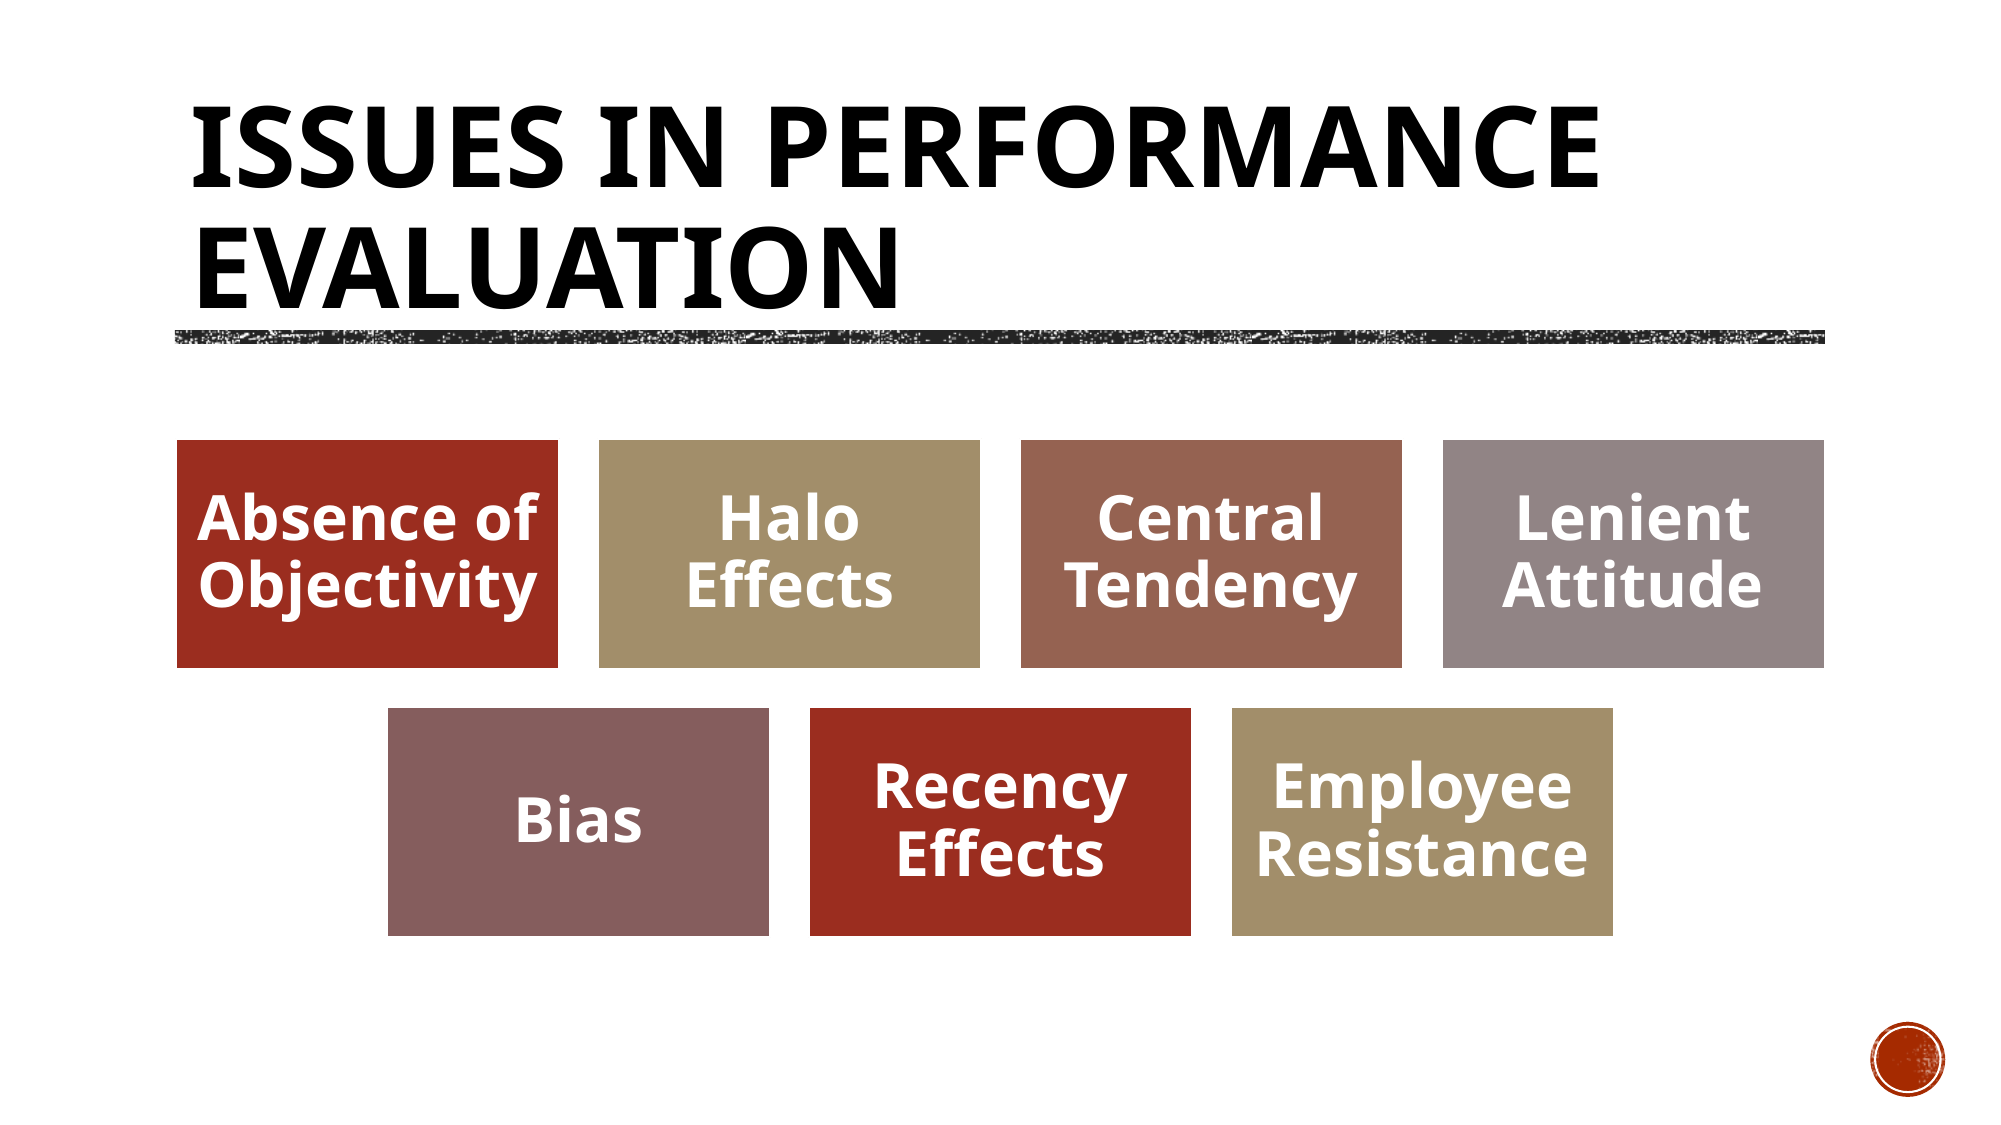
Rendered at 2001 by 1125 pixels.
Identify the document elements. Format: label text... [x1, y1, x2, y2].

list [176, 392, 1824, 984]
title Issues in Performance Evaluation [175, 79, 1826, 329]
text_box [174, 329, 1826, 344]
